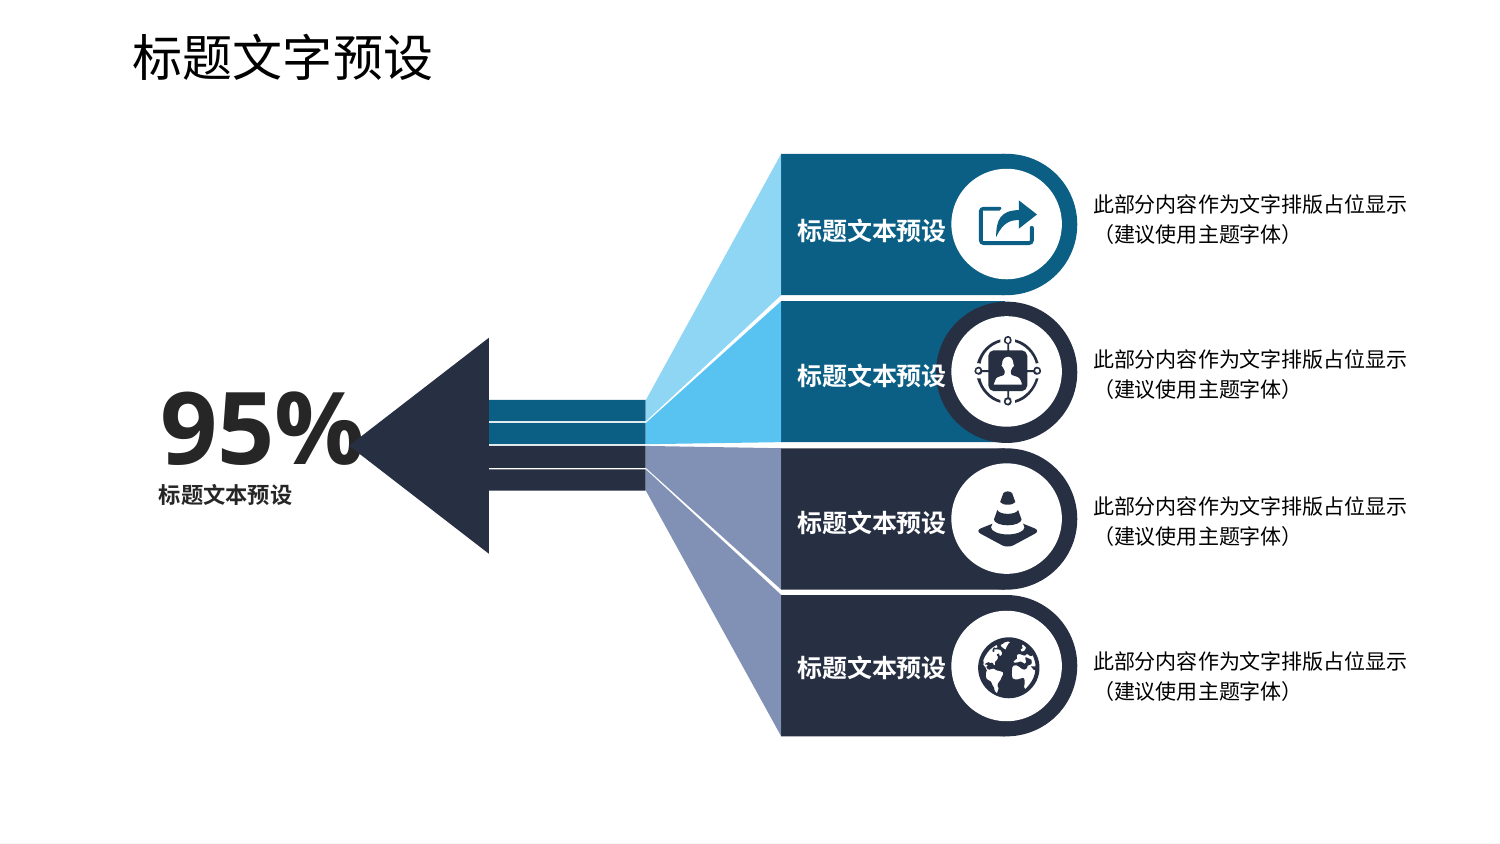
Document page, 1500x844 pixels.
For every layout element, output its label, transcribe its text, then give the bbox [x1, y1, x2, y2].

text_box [348, 153, 1412, 737]
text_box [138, 356, 321, 516]
text_box 标题文字预设 [118, 19, 470, 94]
